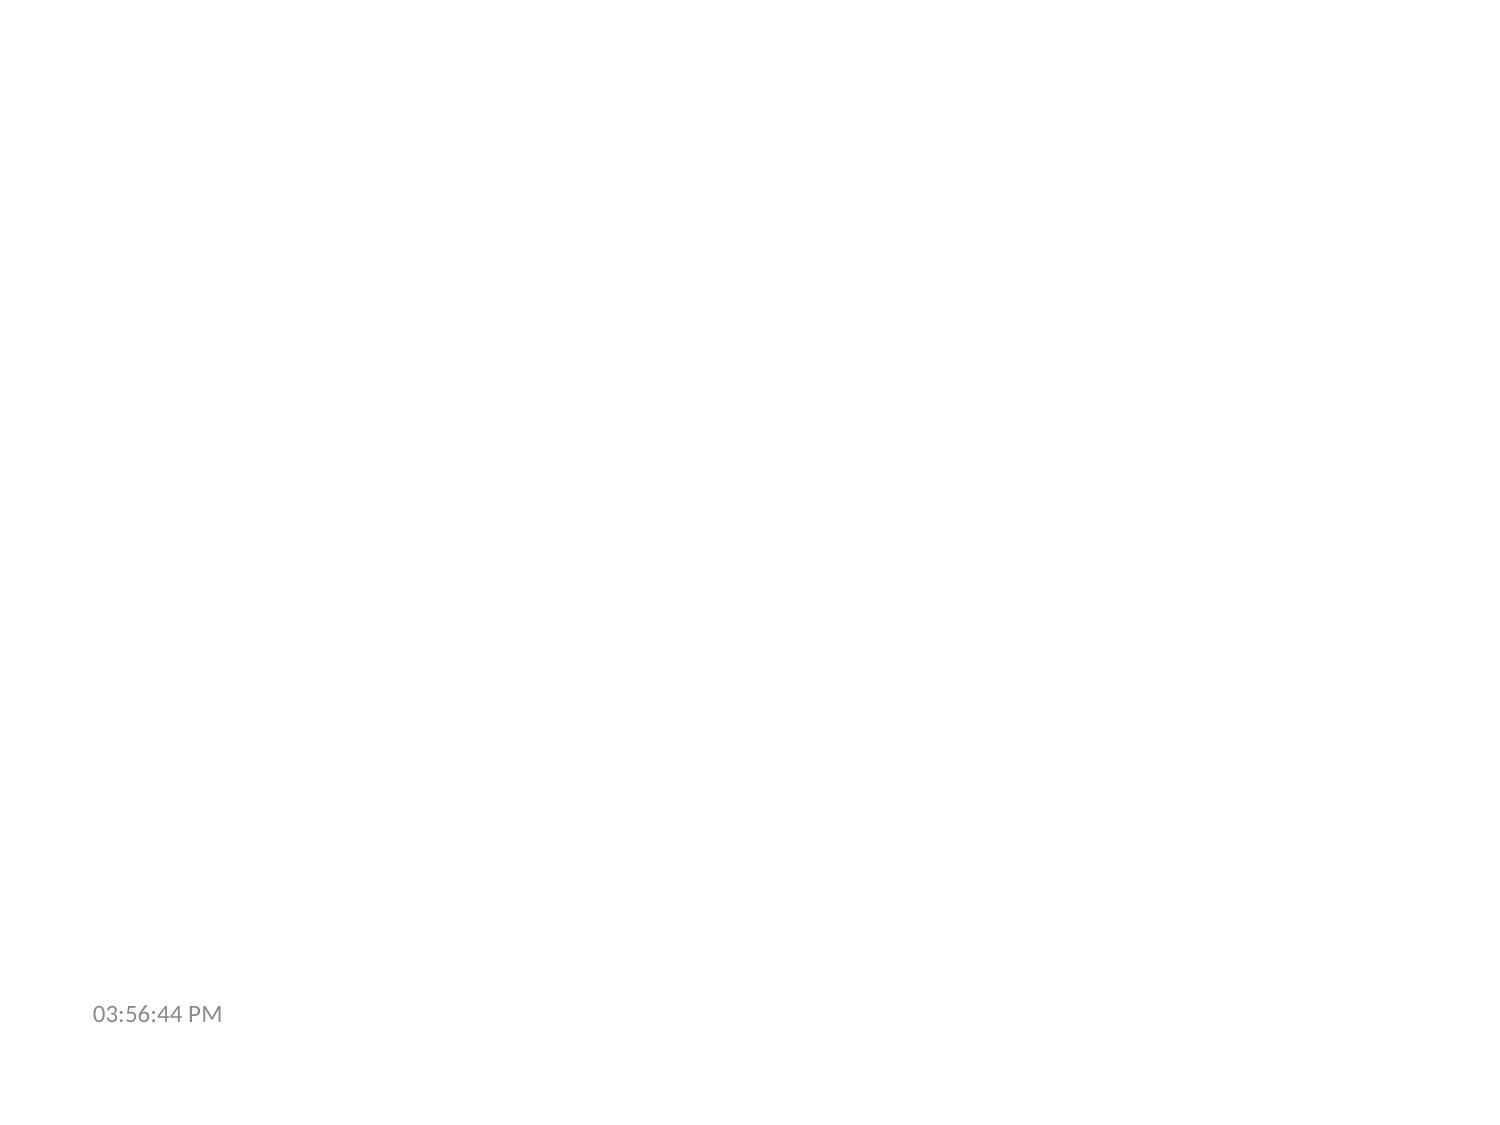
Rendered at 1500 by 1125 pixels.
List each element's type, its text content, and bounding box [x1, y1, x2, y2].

text_box 3:35:09 PM [77, 982, 428, 1043]
